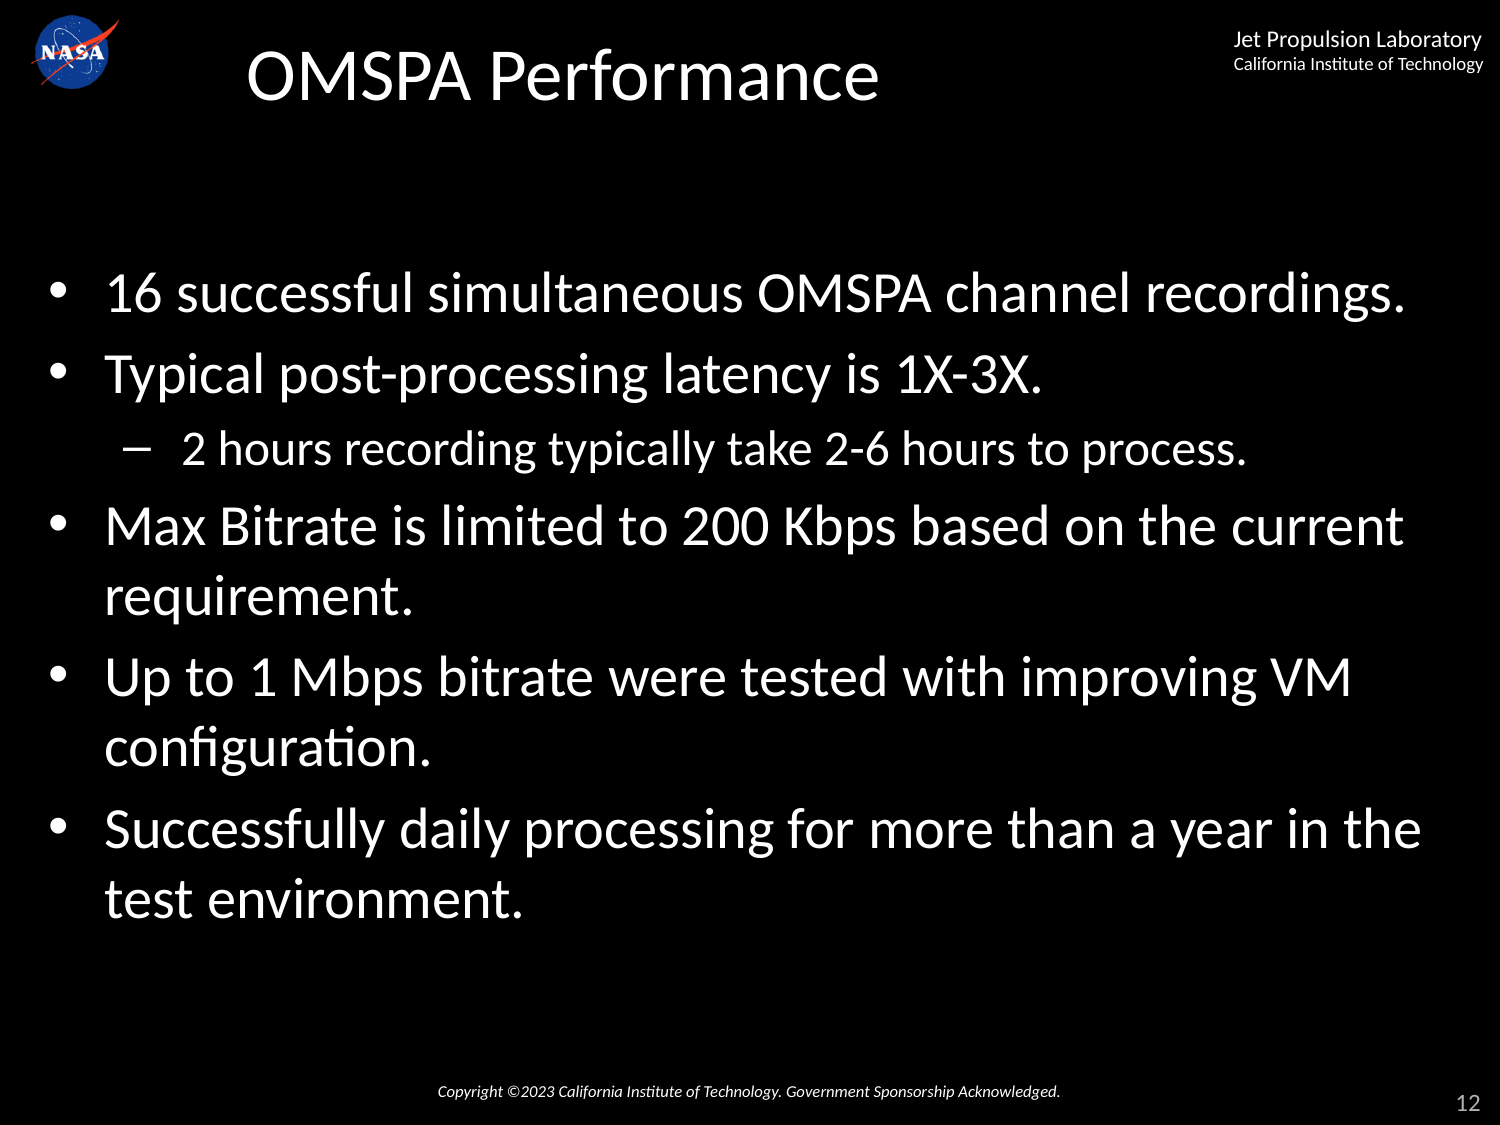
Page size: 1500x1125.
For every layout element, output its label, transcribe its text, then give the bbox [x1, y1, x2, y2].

list 16 successful simultaneous OMSPA channel recordings. Typical post-processing latency is 1X-3X. 2 hours recording typically take 2-6 hours to process. Max Bitrate is limited to 200 Kbps based on the current requirement. Up to 1 Mbps bitrate were tested with improving VM configuration. Successfully daily processing for more than a year in the test environment. [33, 246, 1467, 985]
title OMSPA Performance [54, 16, 1074, 124]
picture [31, 15, 119, 89]
slide_number 12 [1373, 1081, 1496, 1122]
